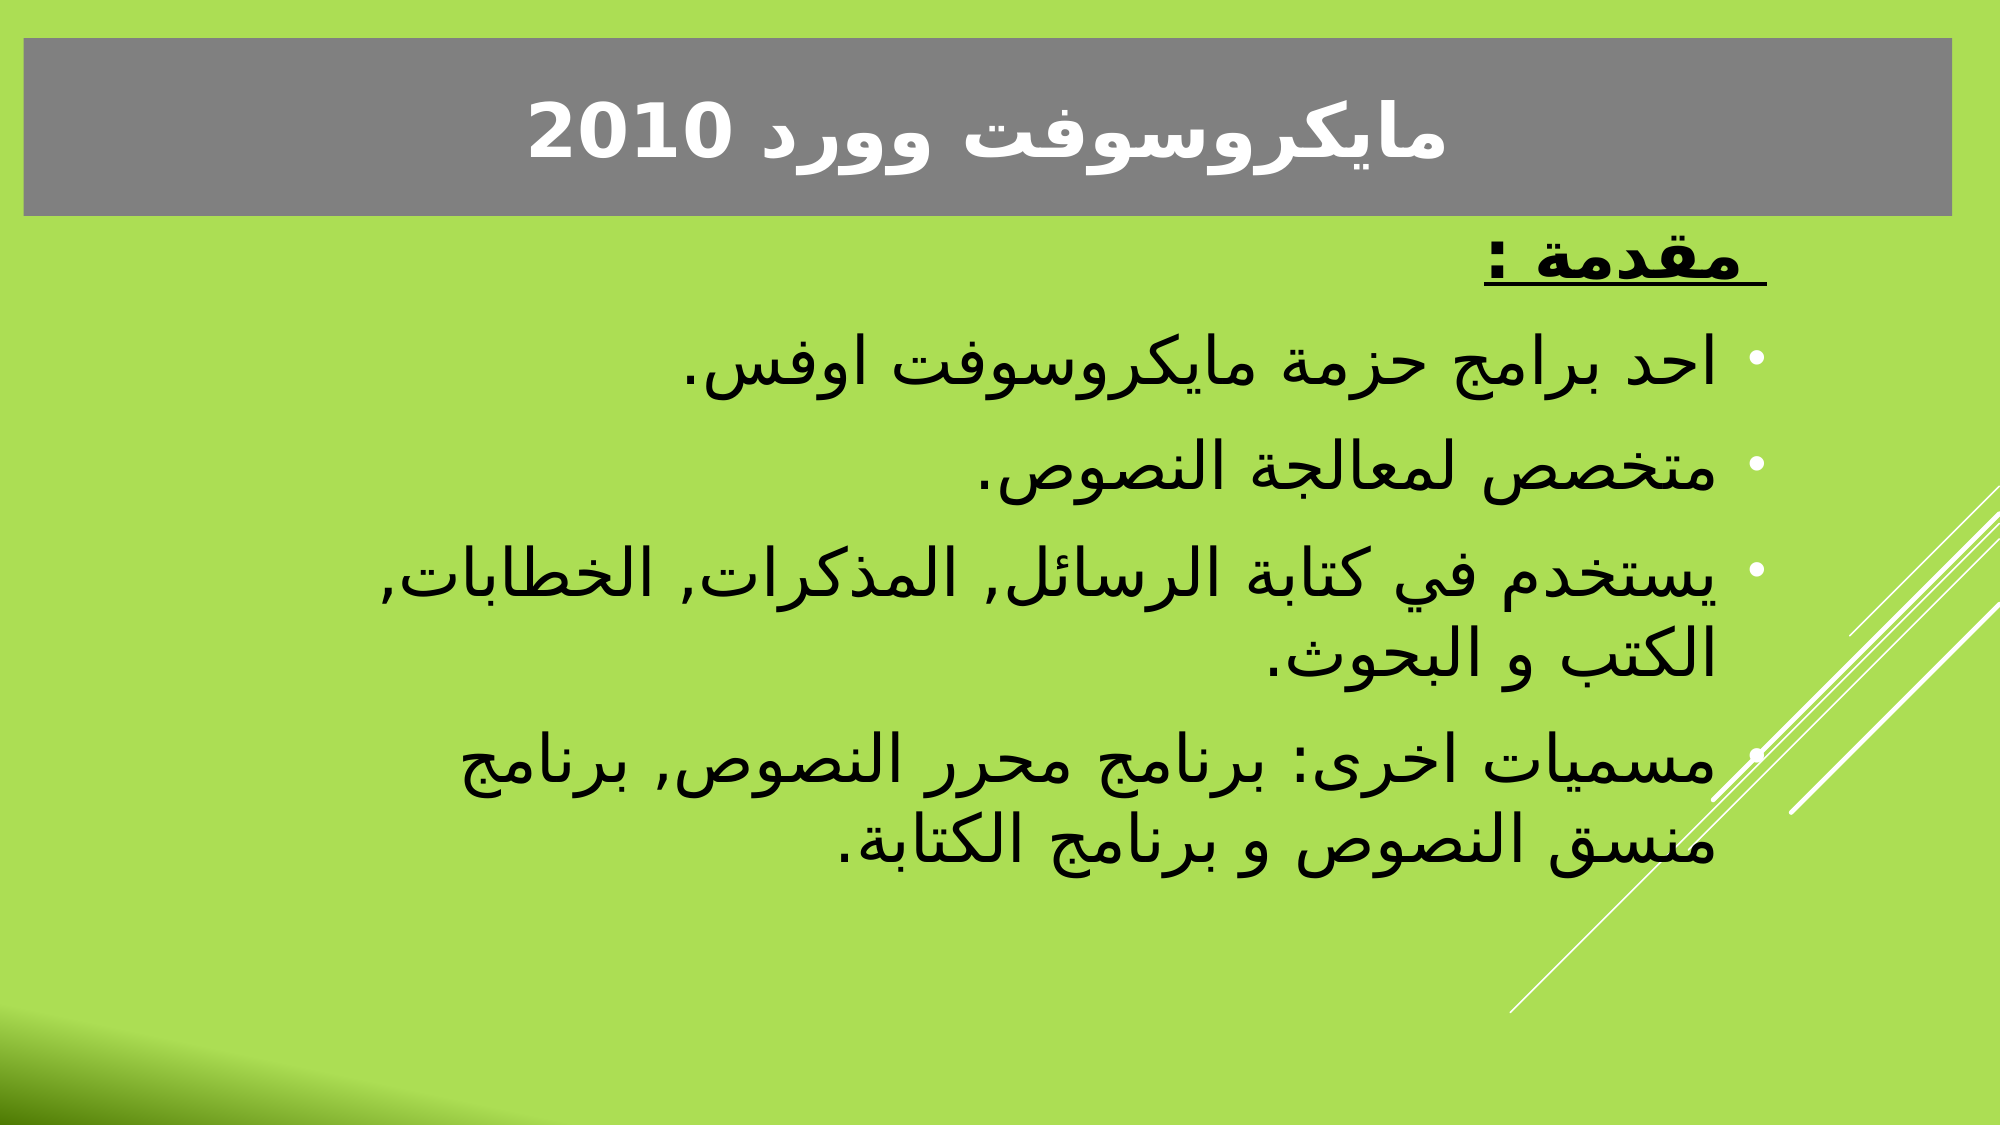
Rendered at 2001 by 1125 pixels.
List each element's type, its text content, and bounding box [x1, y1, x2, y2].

list مقدمة : احد برامج حزمة مايكروسوفت اوفس. متخصص لمعالجة النصوص. يستخدم في كتابة الرسائل, المذكرات, الخطابات, الكتب و البحوث. مسميات اخرى: برنامج محرر النصوص, برنامج منسق النصوص و برنامج الكتابة. [355, 161, 1782, 926]
text_box مايكروسوفت وورد 2010 [23, 38, 1953, 216]
